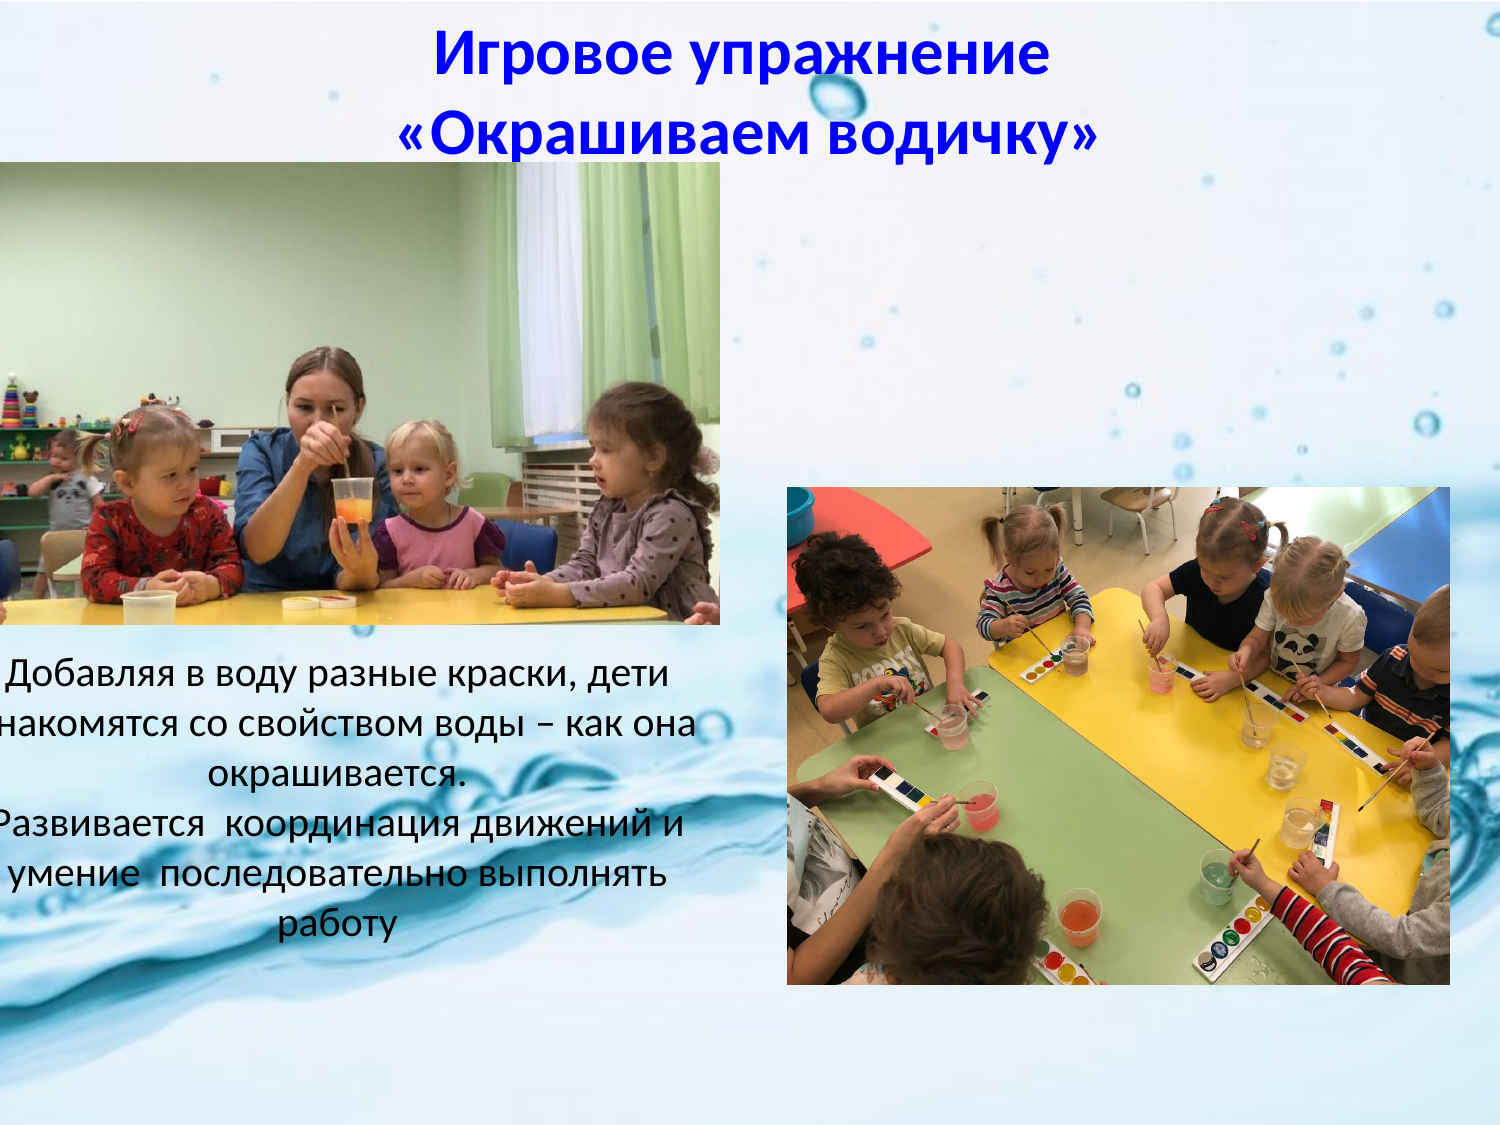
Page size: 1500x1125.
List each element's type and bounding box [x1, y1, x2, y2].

list [787, 487, 1451, 985]
picture [0, 0, 1500, 1125]
